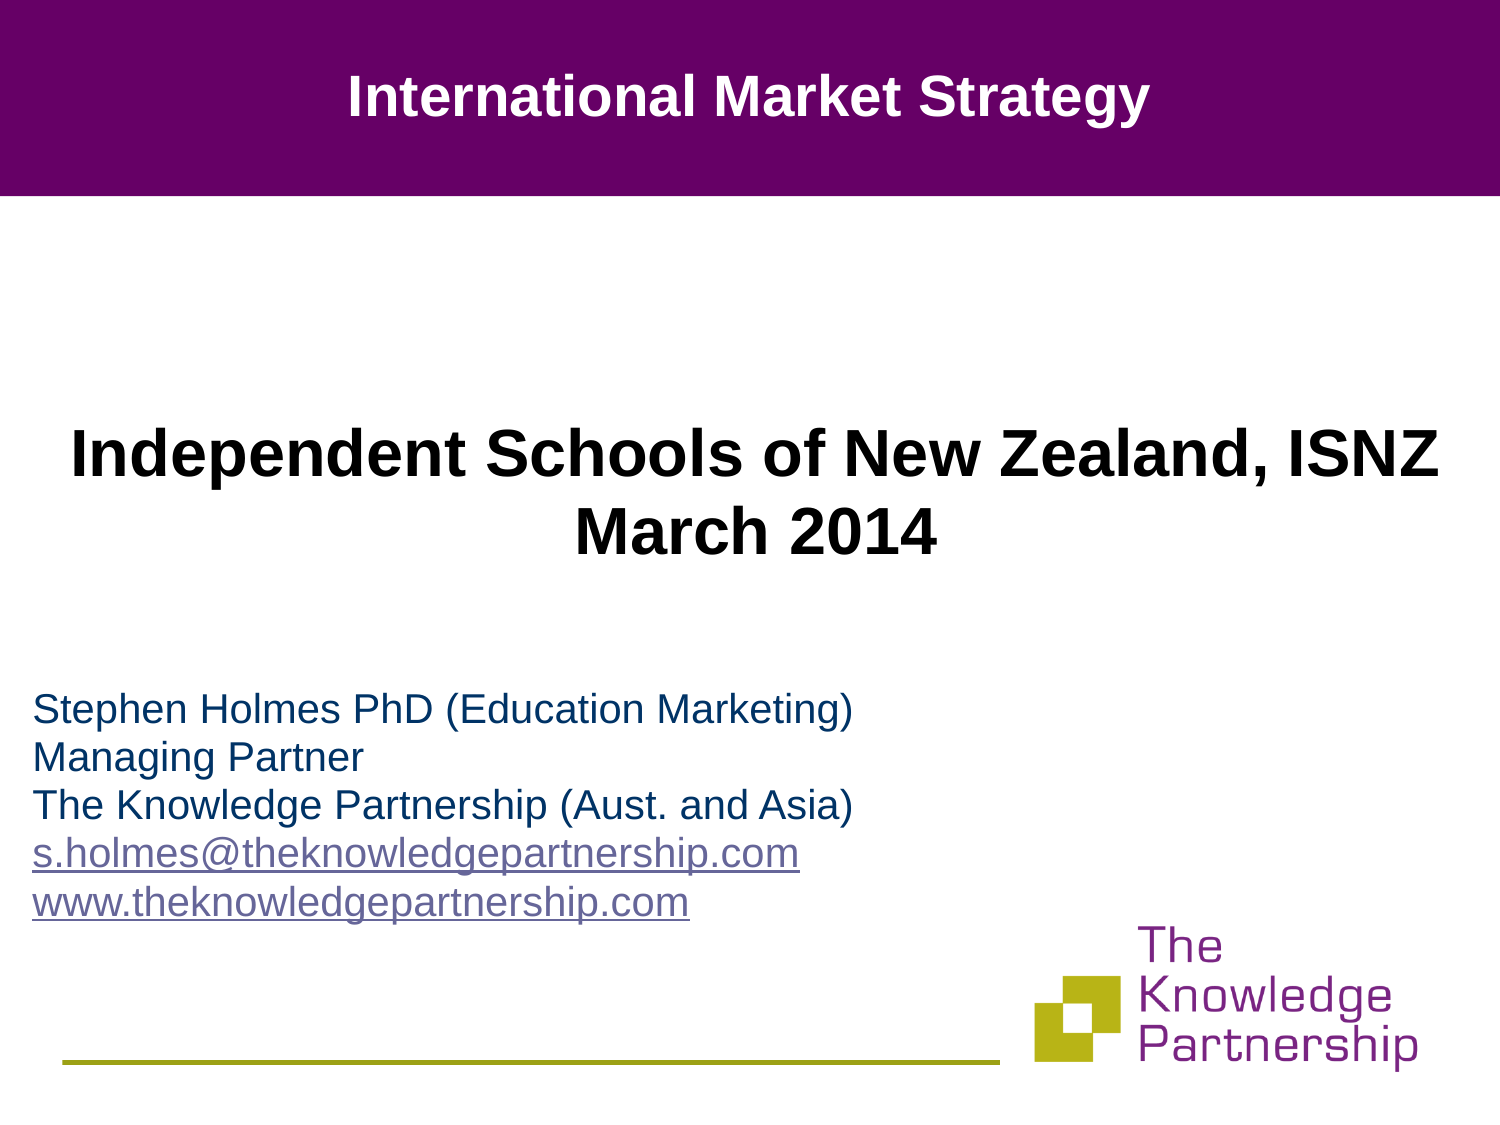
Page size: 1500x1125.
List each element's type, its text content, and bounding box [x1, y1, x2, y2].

list Independent Schools of New Zealand, ISNZ March 2014 Stephen Holmes PhD (Education Marketing) Managing Partner The Knowledge Partnership (Aust. and Asia) s.holmes@theknowledgepartnership.com www.theknowledgepartnership.com [17, 290, 1495, 906]
picture [1025, 922, 1427, 1077]
text_box International Market Strategy [0, 0, 1500, 197]
